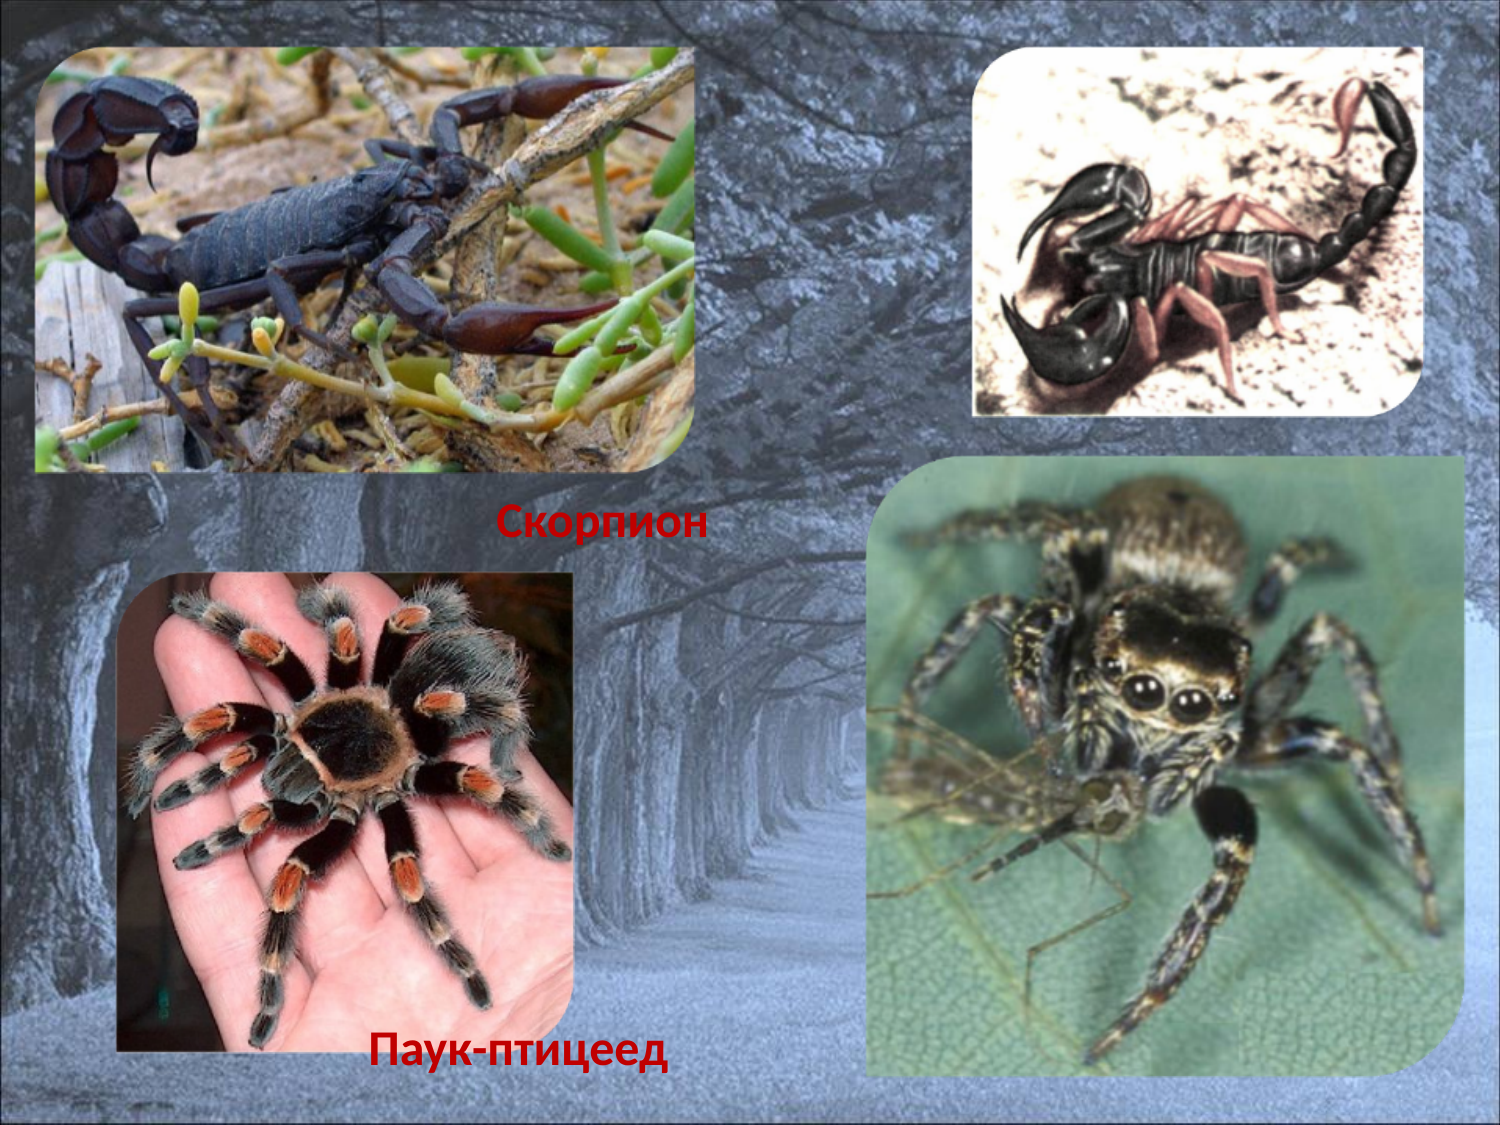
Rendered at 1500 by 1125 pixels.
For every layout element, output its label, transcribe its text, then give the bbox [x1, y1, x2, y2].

text_box Паук-птицеед [353, 1007, 683, 1083]
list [33, 45, 696, 475]
picture [0, 0, 1500, 1125]
text_box Скорпион [481, 480, 733, 556]
